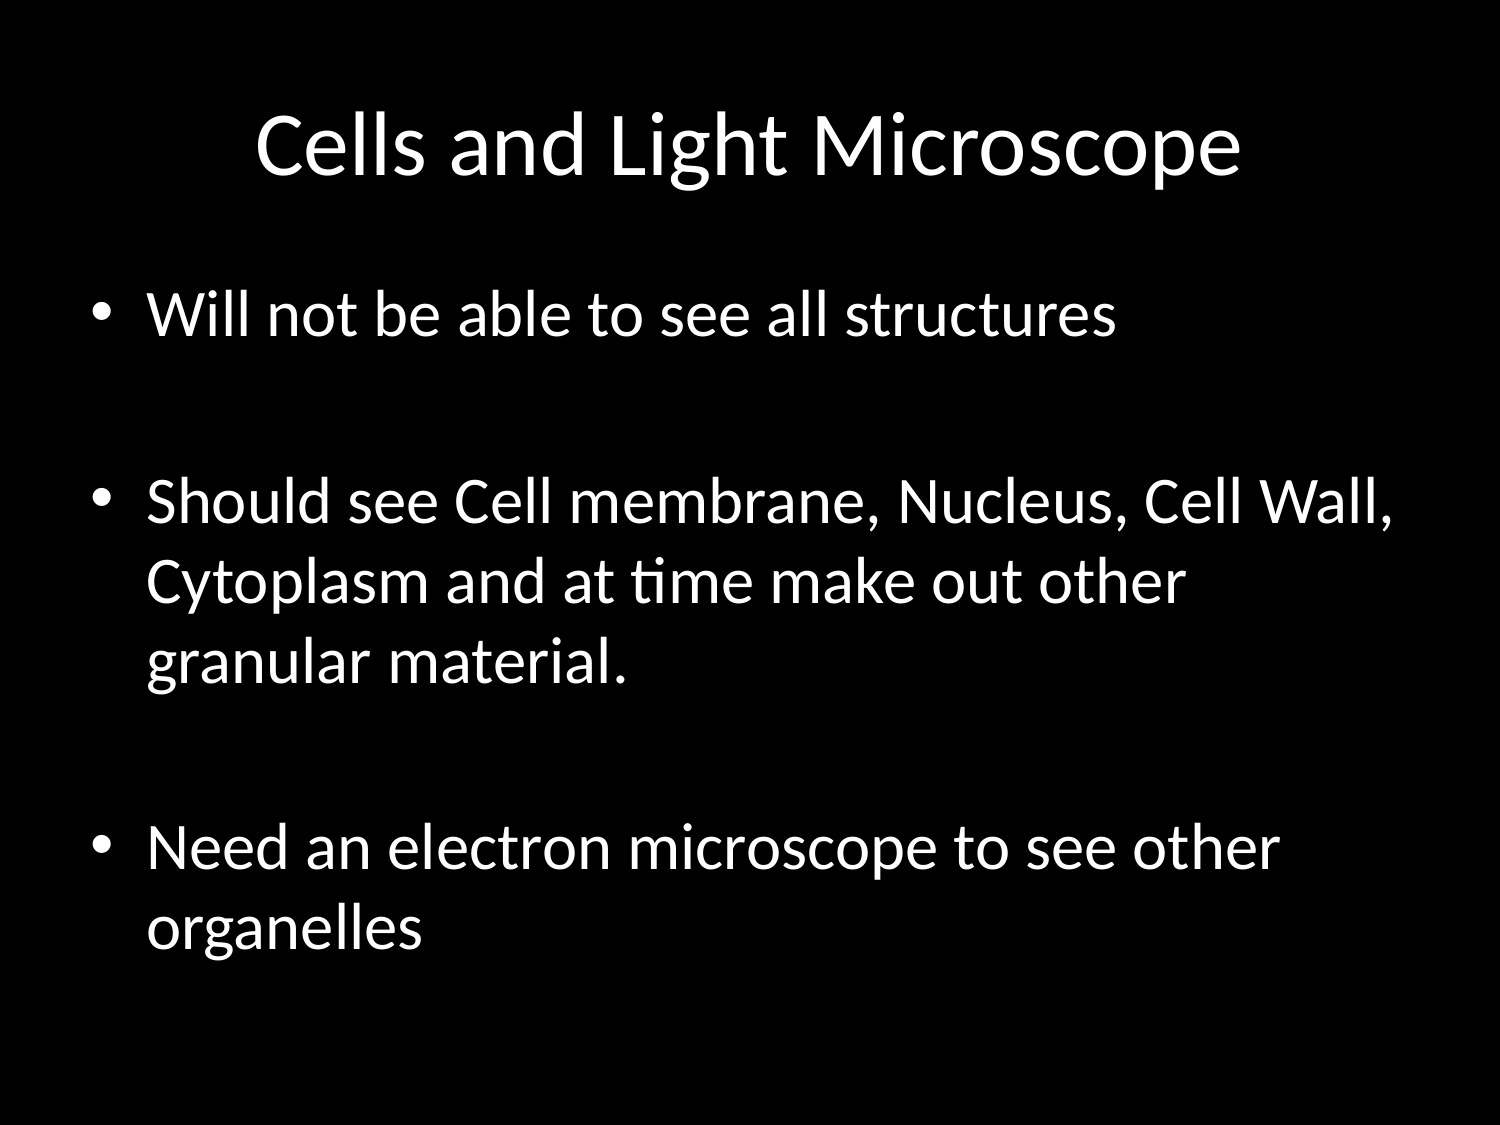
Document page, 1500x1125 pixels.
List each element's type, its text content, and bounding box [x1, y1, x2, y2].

title Cells and Light Microscope [75, 45, 1425, 233]
list Will not be able to see all structures Should see Cell membrane, Nucleus, Cell Wall, Cytoplasm and at time make out other granular material. Need an electron microscope to see other organelles [75, 262, 1425, 1005]
